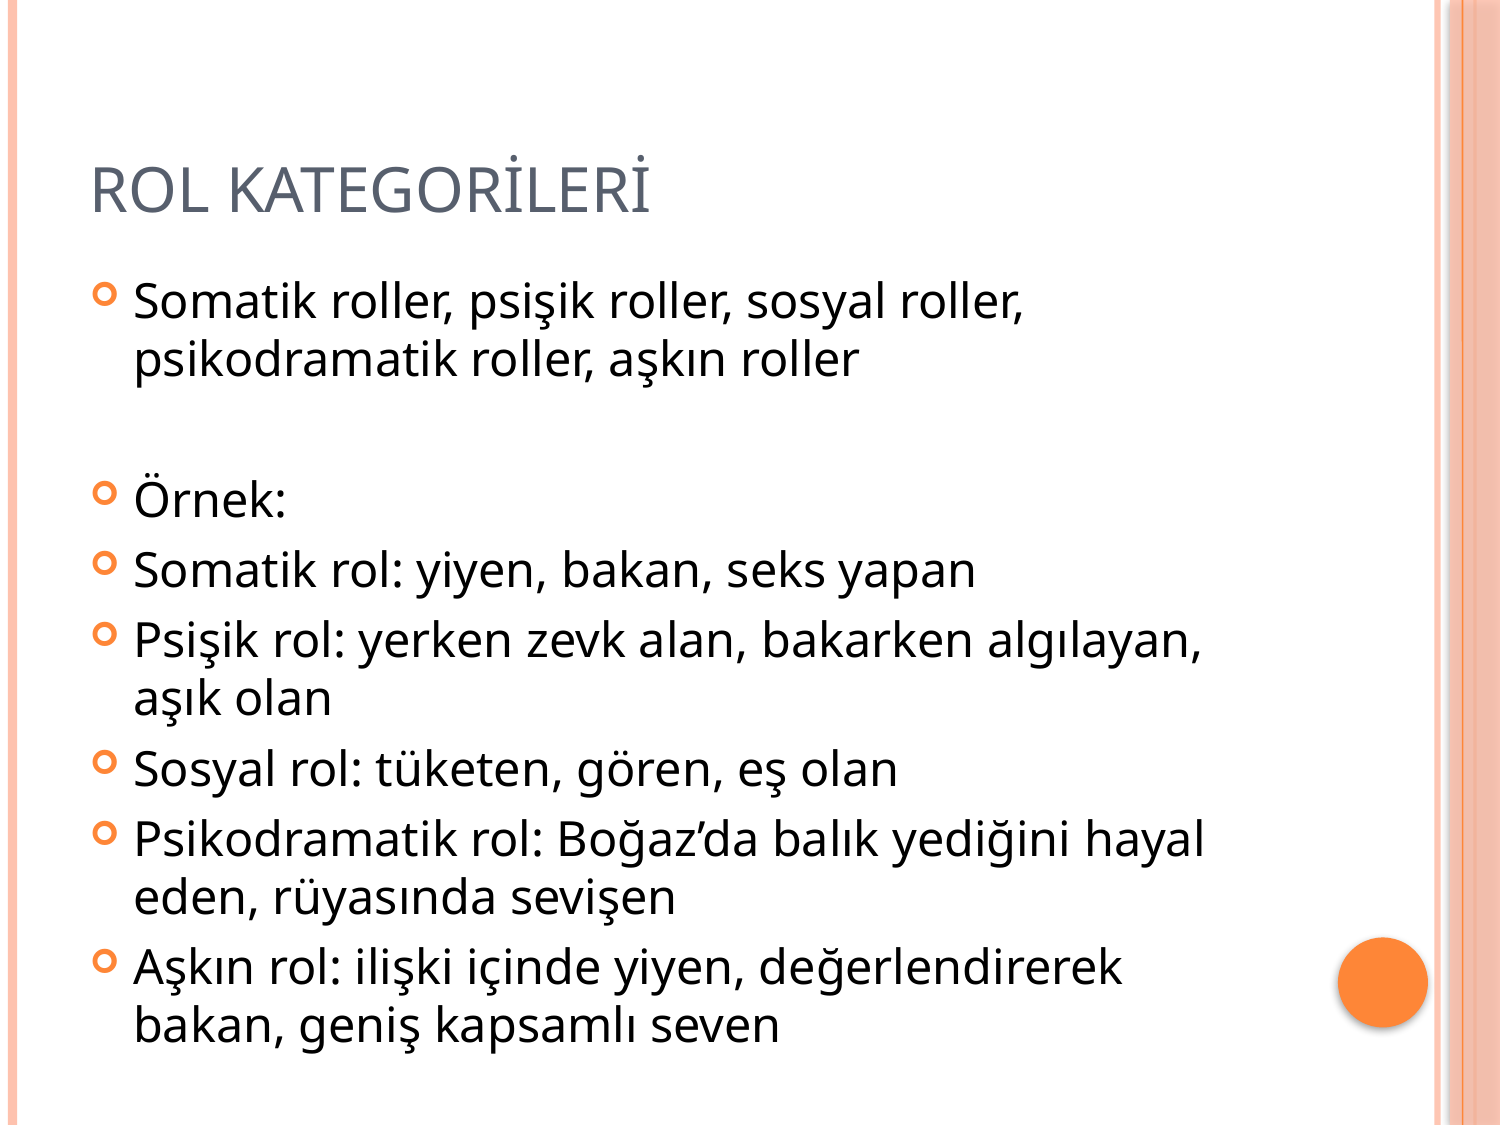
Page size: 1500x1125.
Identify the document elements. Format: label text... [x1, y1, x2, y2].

title Rol kategorileri [75, 45, 1300, 233]
list Somatik roller, psişik roller, sosyal roller, psikodramatik roller, aşkın roller Örnek: Somatik rol: yiyen, bakan, seks yapan Psişik rol: yerken zevk alan, bakarken algılayan, aşık olan Sosyal rol: tüketen, gören, eş olan Psikodramatik rol: Boğaz’da balık yediğini hayal eden, rüyasında sevişen Aşkın rol: ilişki içinde yiyen, değerlendirerek bakan, geniş kapsamlı seven [75, 262, 1300, 1062]
